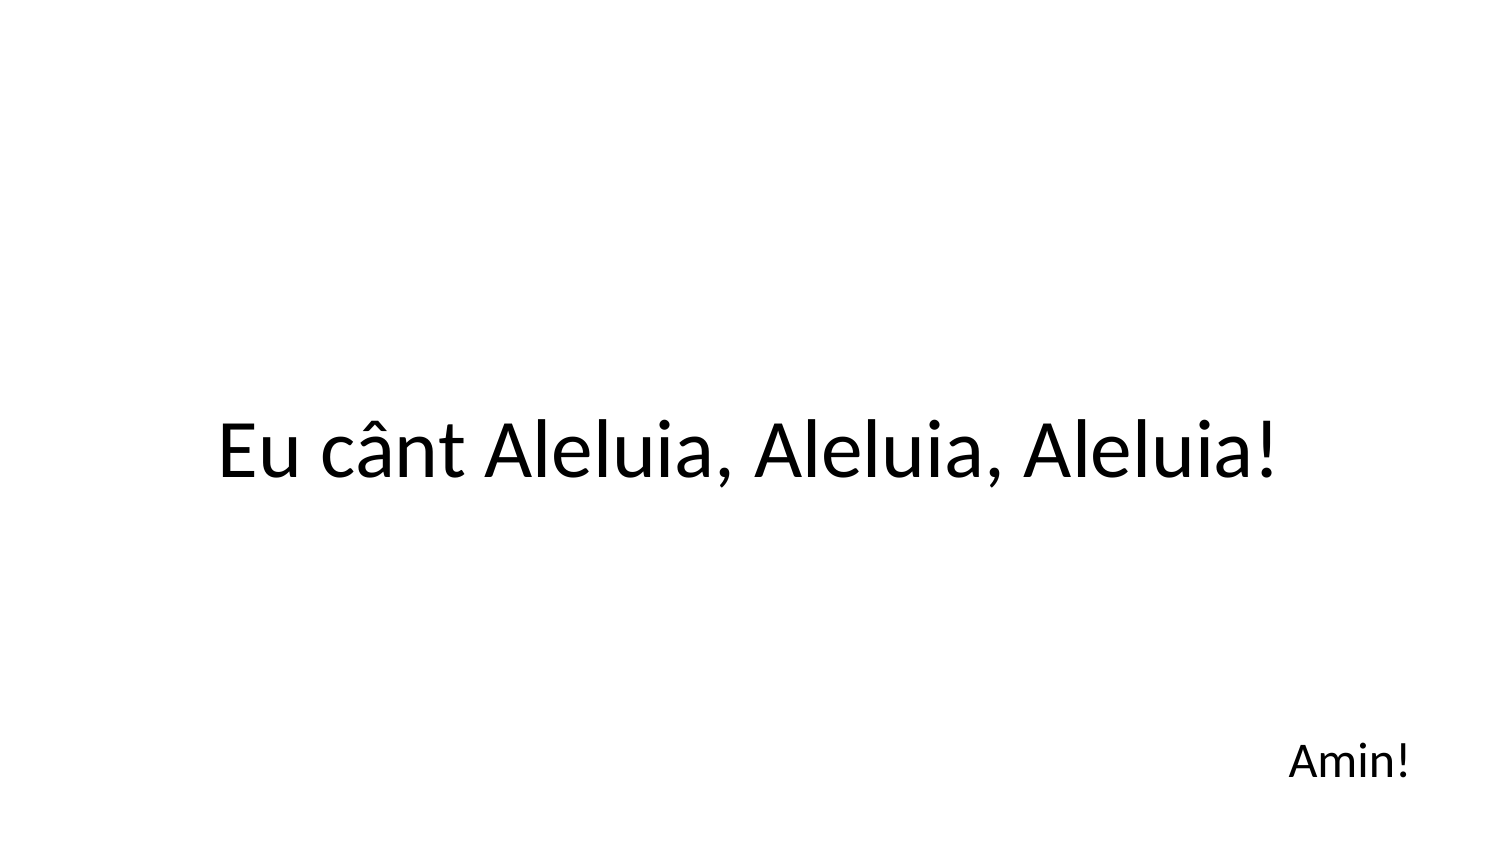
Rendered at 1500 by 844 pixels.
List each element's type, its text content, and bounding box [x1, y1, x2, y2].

text_box Amin! [1273, 674, 1427, 795]
text_box Eu cânt Aleluia, Aleluia, Aleluia! [202, 341, 1298, 502]
